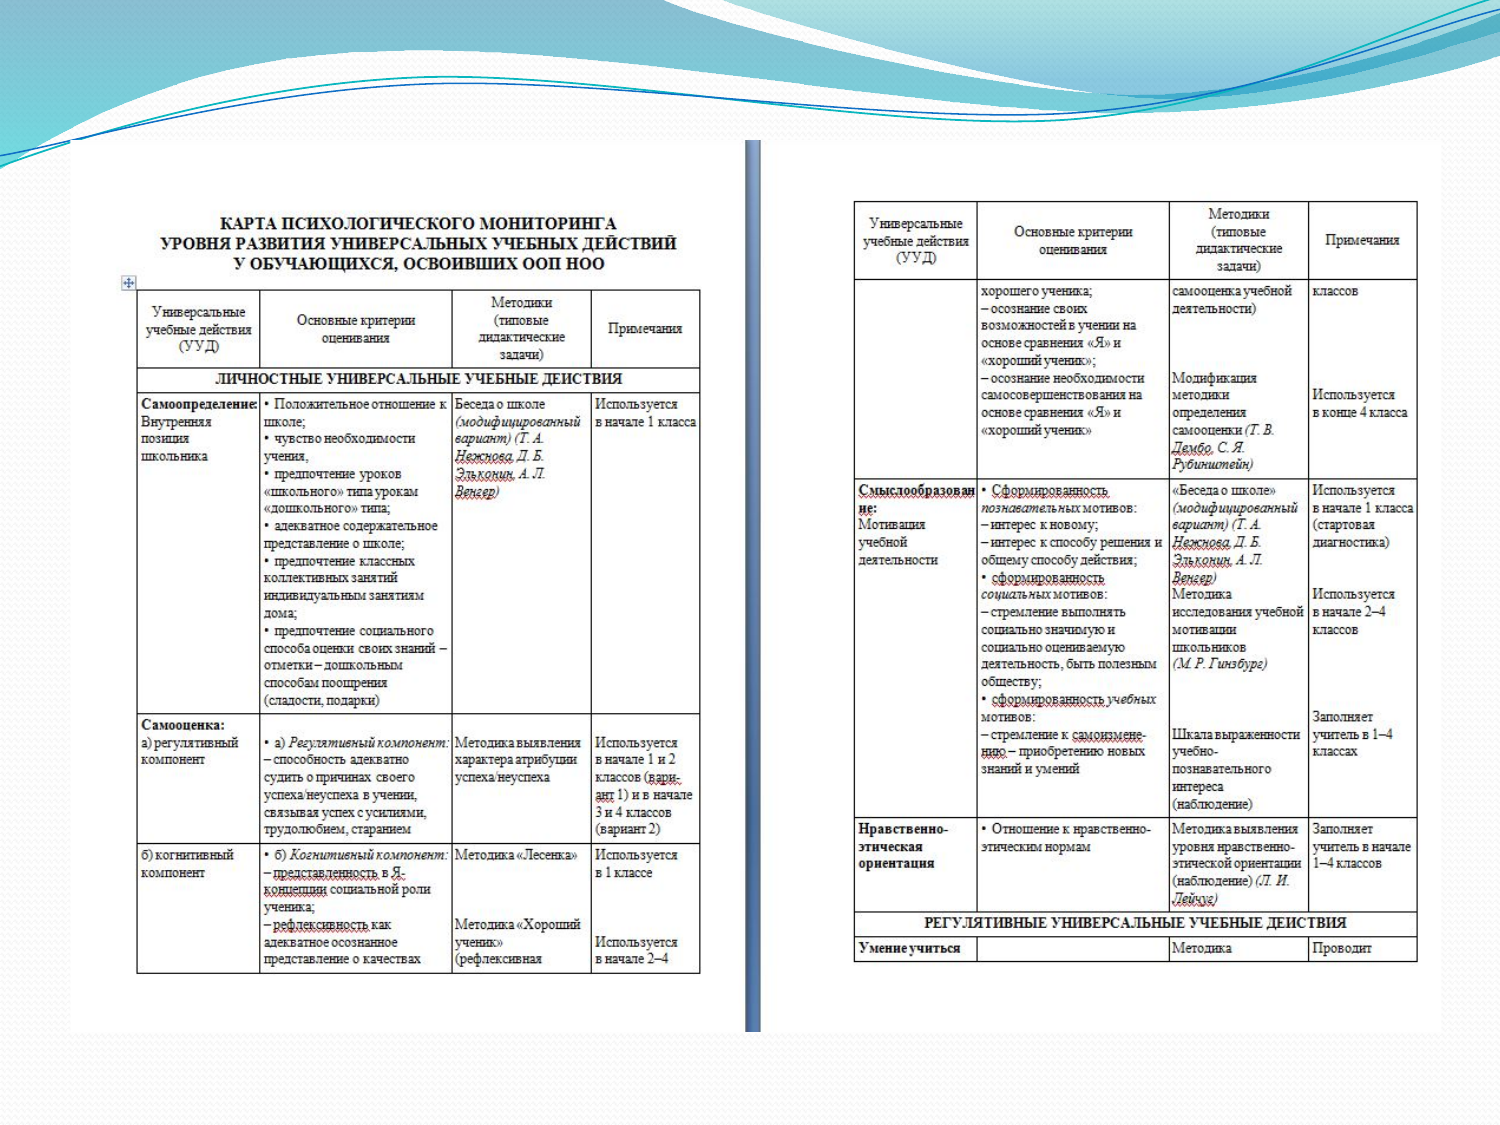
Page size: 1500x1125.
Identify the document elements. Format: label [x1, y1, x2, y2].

picture [70, 140, 1442, 1032]
